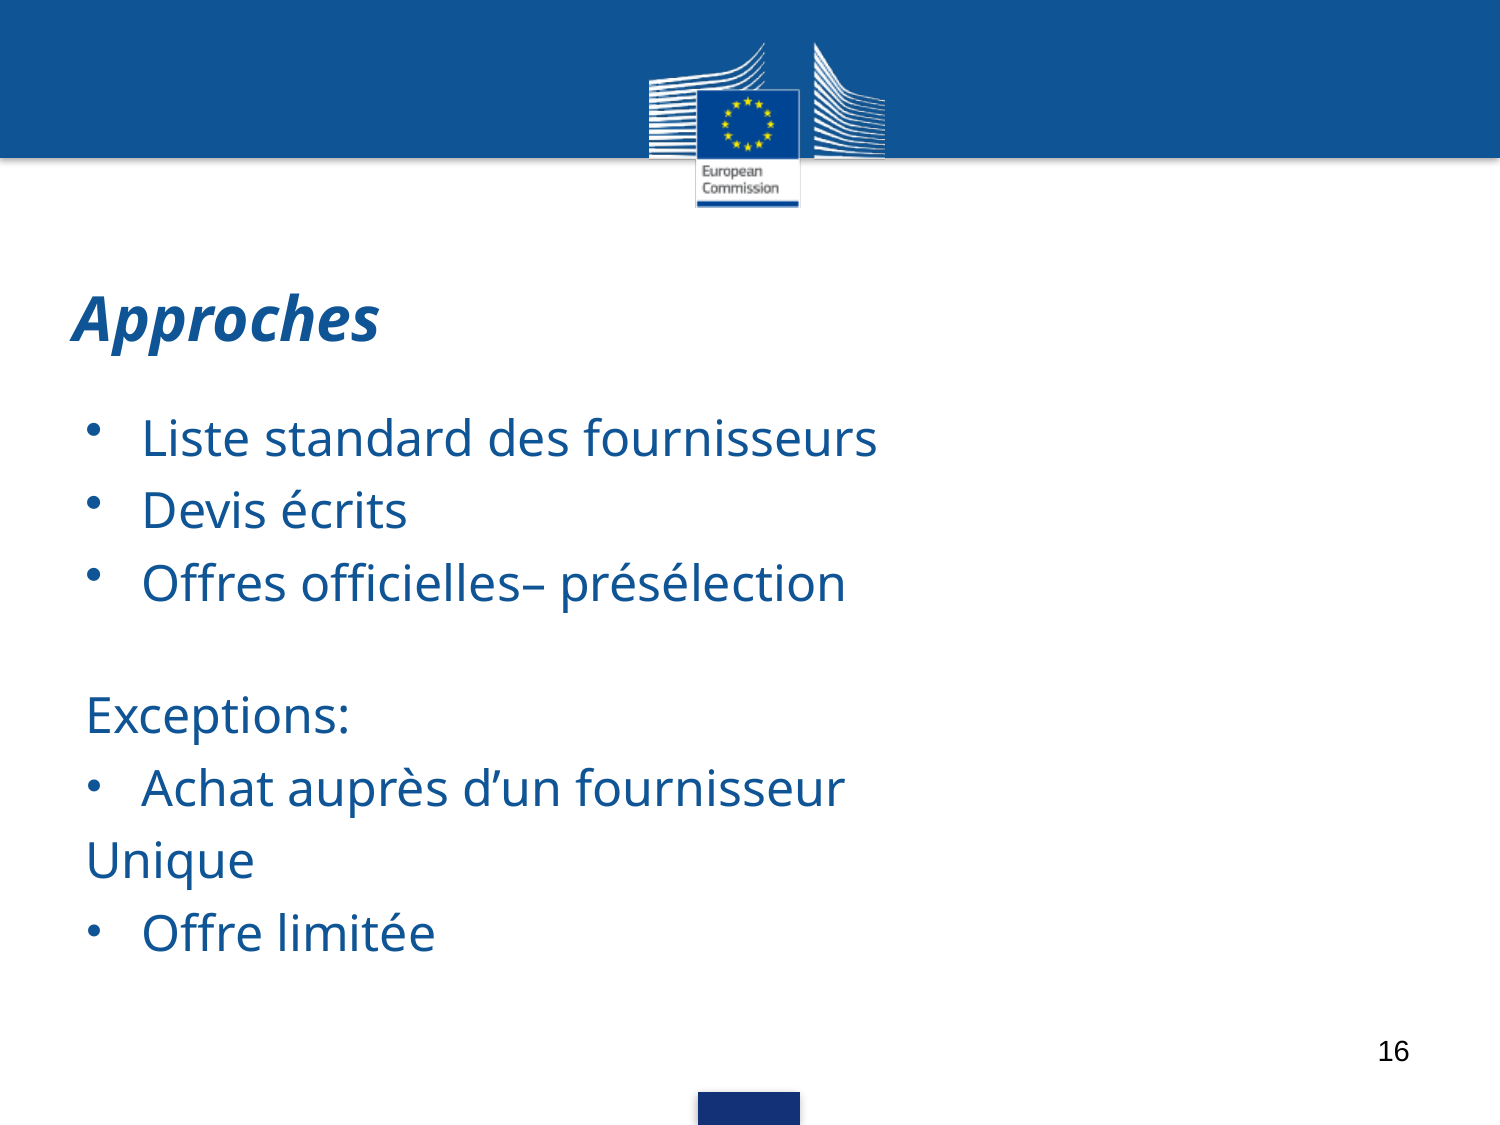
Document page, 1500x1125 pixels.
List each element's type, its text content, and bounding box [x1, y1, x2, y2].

picture [649, 42, 885, 208]
title Approches [0, 222, 1500, 411]
list Liste standard des fournisseurs Devis écrits Offres officielles– présélection Exceptions: Achat auprès d’un fournisseur Unique Offre limitée [70, 411, 1421, 825]
slide_number 16 [1074, 1024, 1426, 1103]
